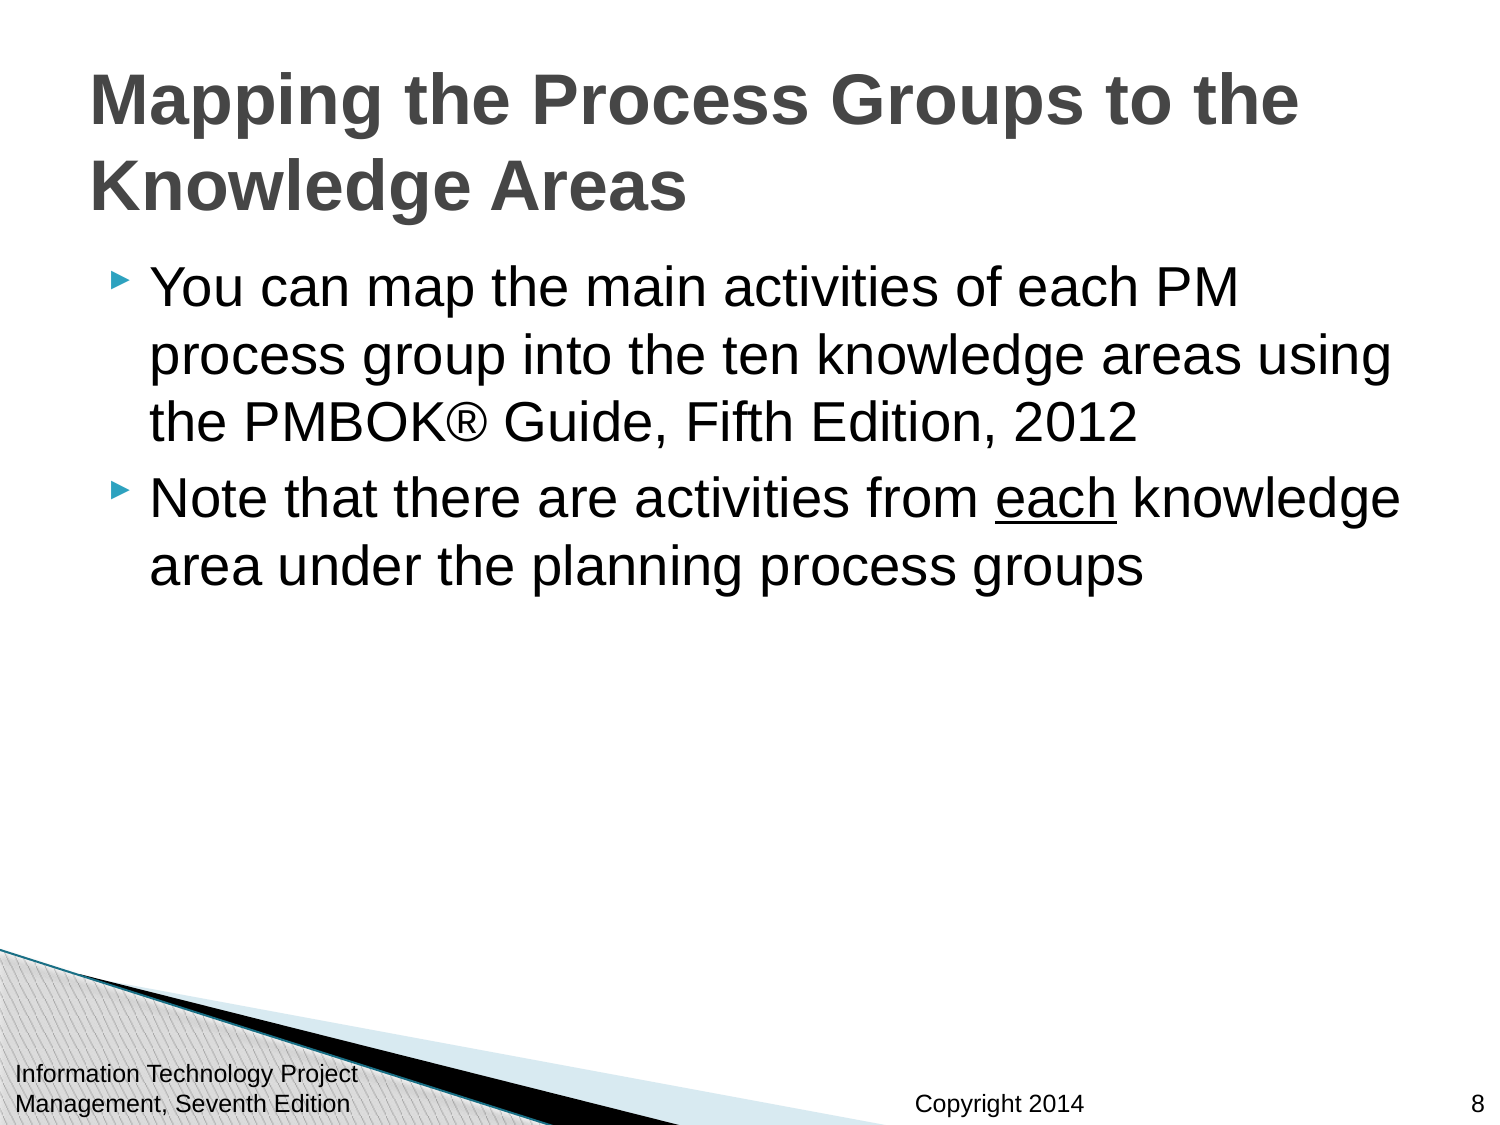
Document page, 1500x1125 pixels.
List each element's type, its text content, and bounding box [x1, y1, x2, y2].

slide_number 8 [1408, 1065, 1500, 1125]
footer Information Technology Project Management, Seventh Edition [0, 1065, 425, 1125]
title Mapping the Process Groups to the Knowledge Areas [75, 45, 1425, 233]
list You can map the main activities of each PM process group into the ten knowledge areas using the PMBOK® Guide, Fifth Edition, 2012 Note that there are activities from each knowledge area under the planning process groups [74, 242, 1426, 986]
